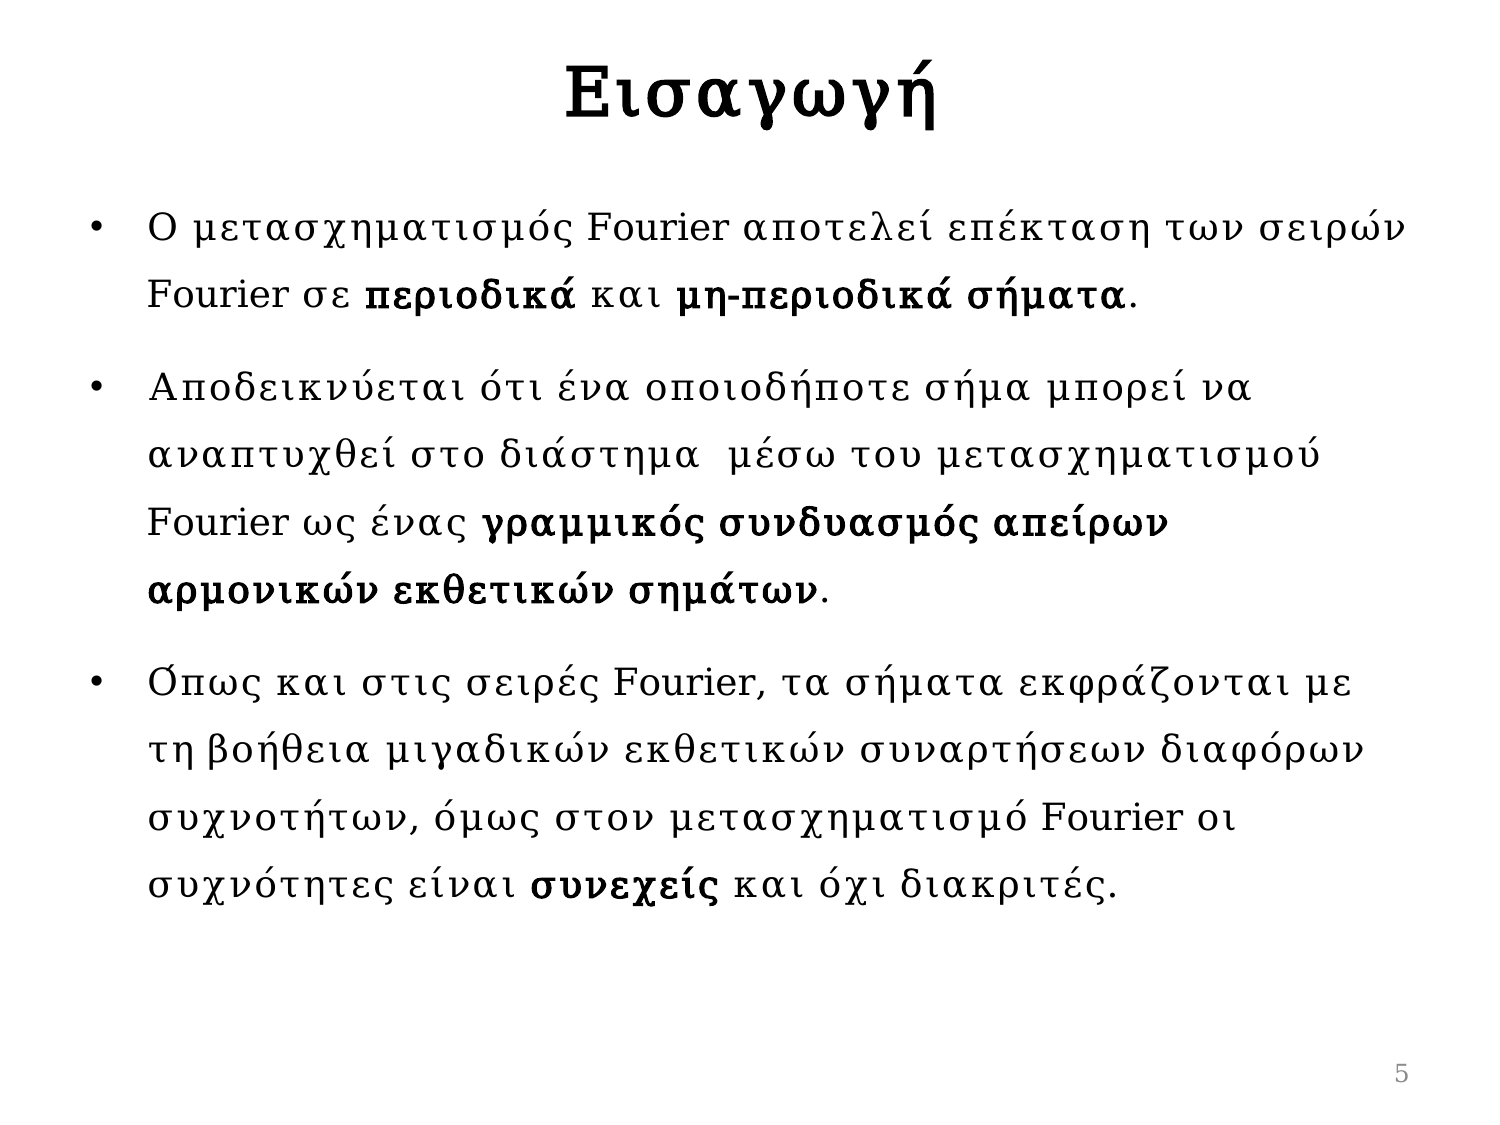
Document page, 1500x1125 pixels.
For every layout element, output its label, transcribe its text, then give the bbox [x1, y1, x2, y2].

slide_number 5 [1222, 1042, 1425, 1103]
title Εισαγωγή [75, 19, 1425, 159]
